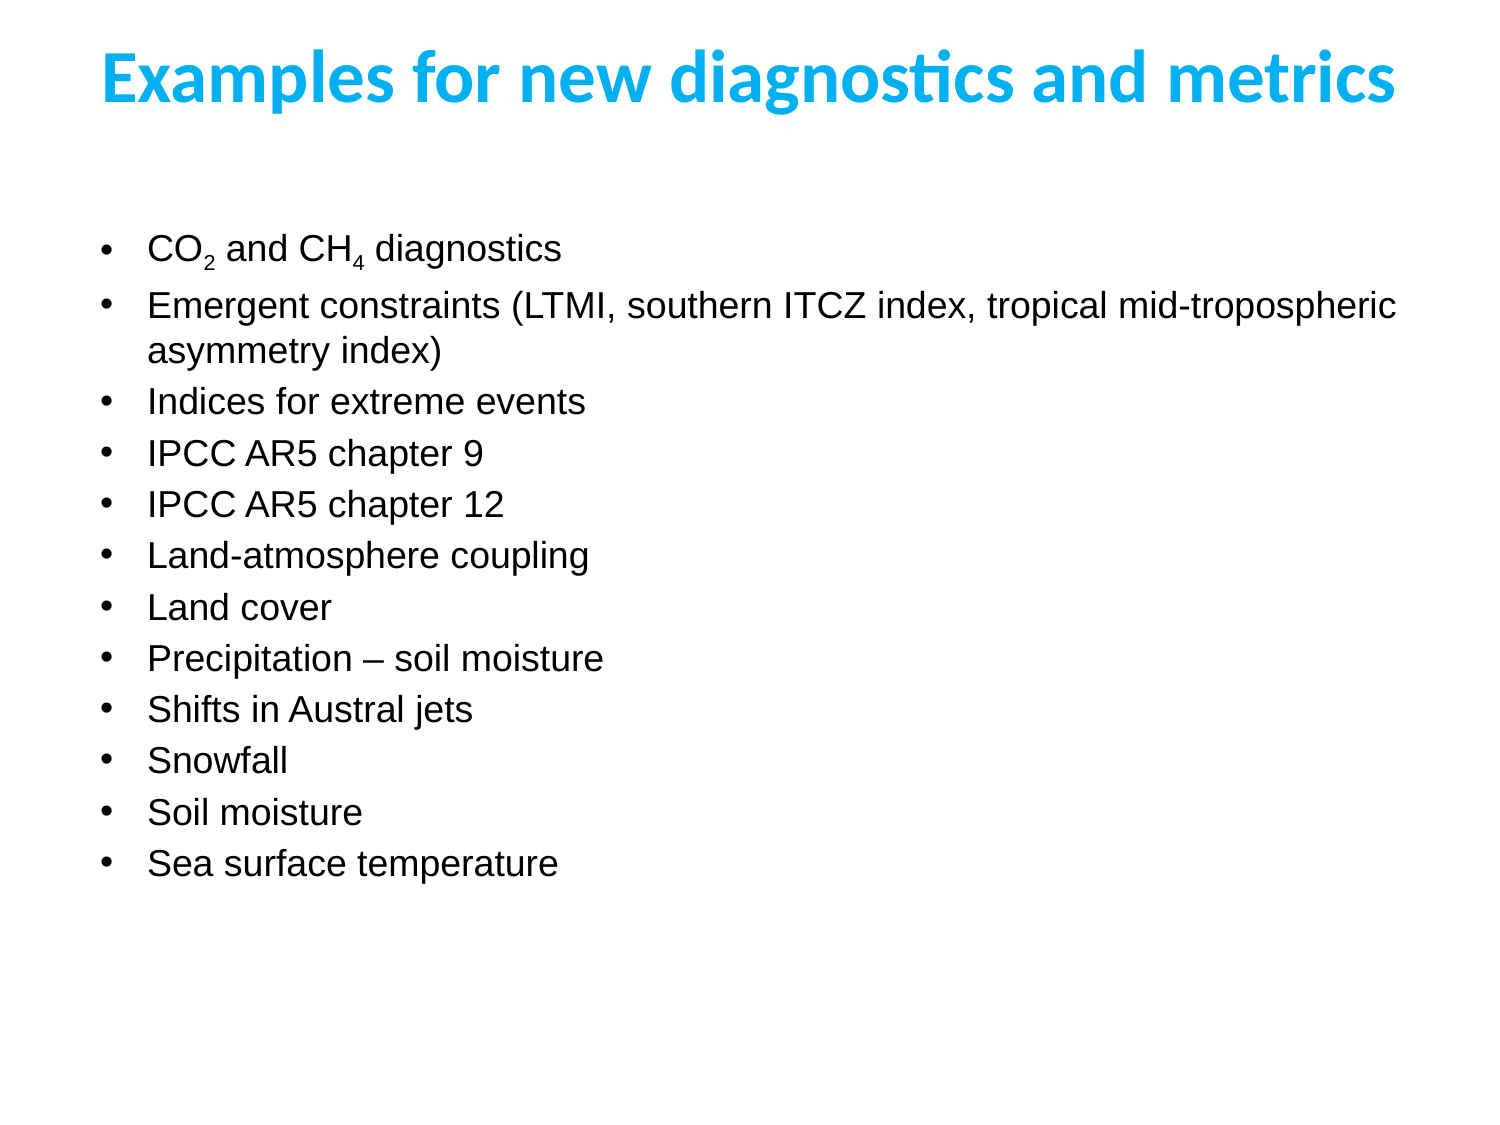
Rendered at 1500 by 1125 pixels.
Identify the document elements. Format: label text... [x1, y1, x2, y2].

text_box Examples for new diagnostics and metrics [74, 21, 1425, 123]
text_box CO2 and CH4 diagnostics Emergent constraints (LTMI, southern ITCZ index, tropical mid-tropospheric asymmetry index) Indices for extreme events IPCC AR5 chapter 9 IPCC AR5 chapter 12 Land-atmosphere coupling Land cover Precipitation – soil moisture Shifts in Austral jets Snowfall Soil moisture Sea surface temperature [100, 172, 1412, 884]
